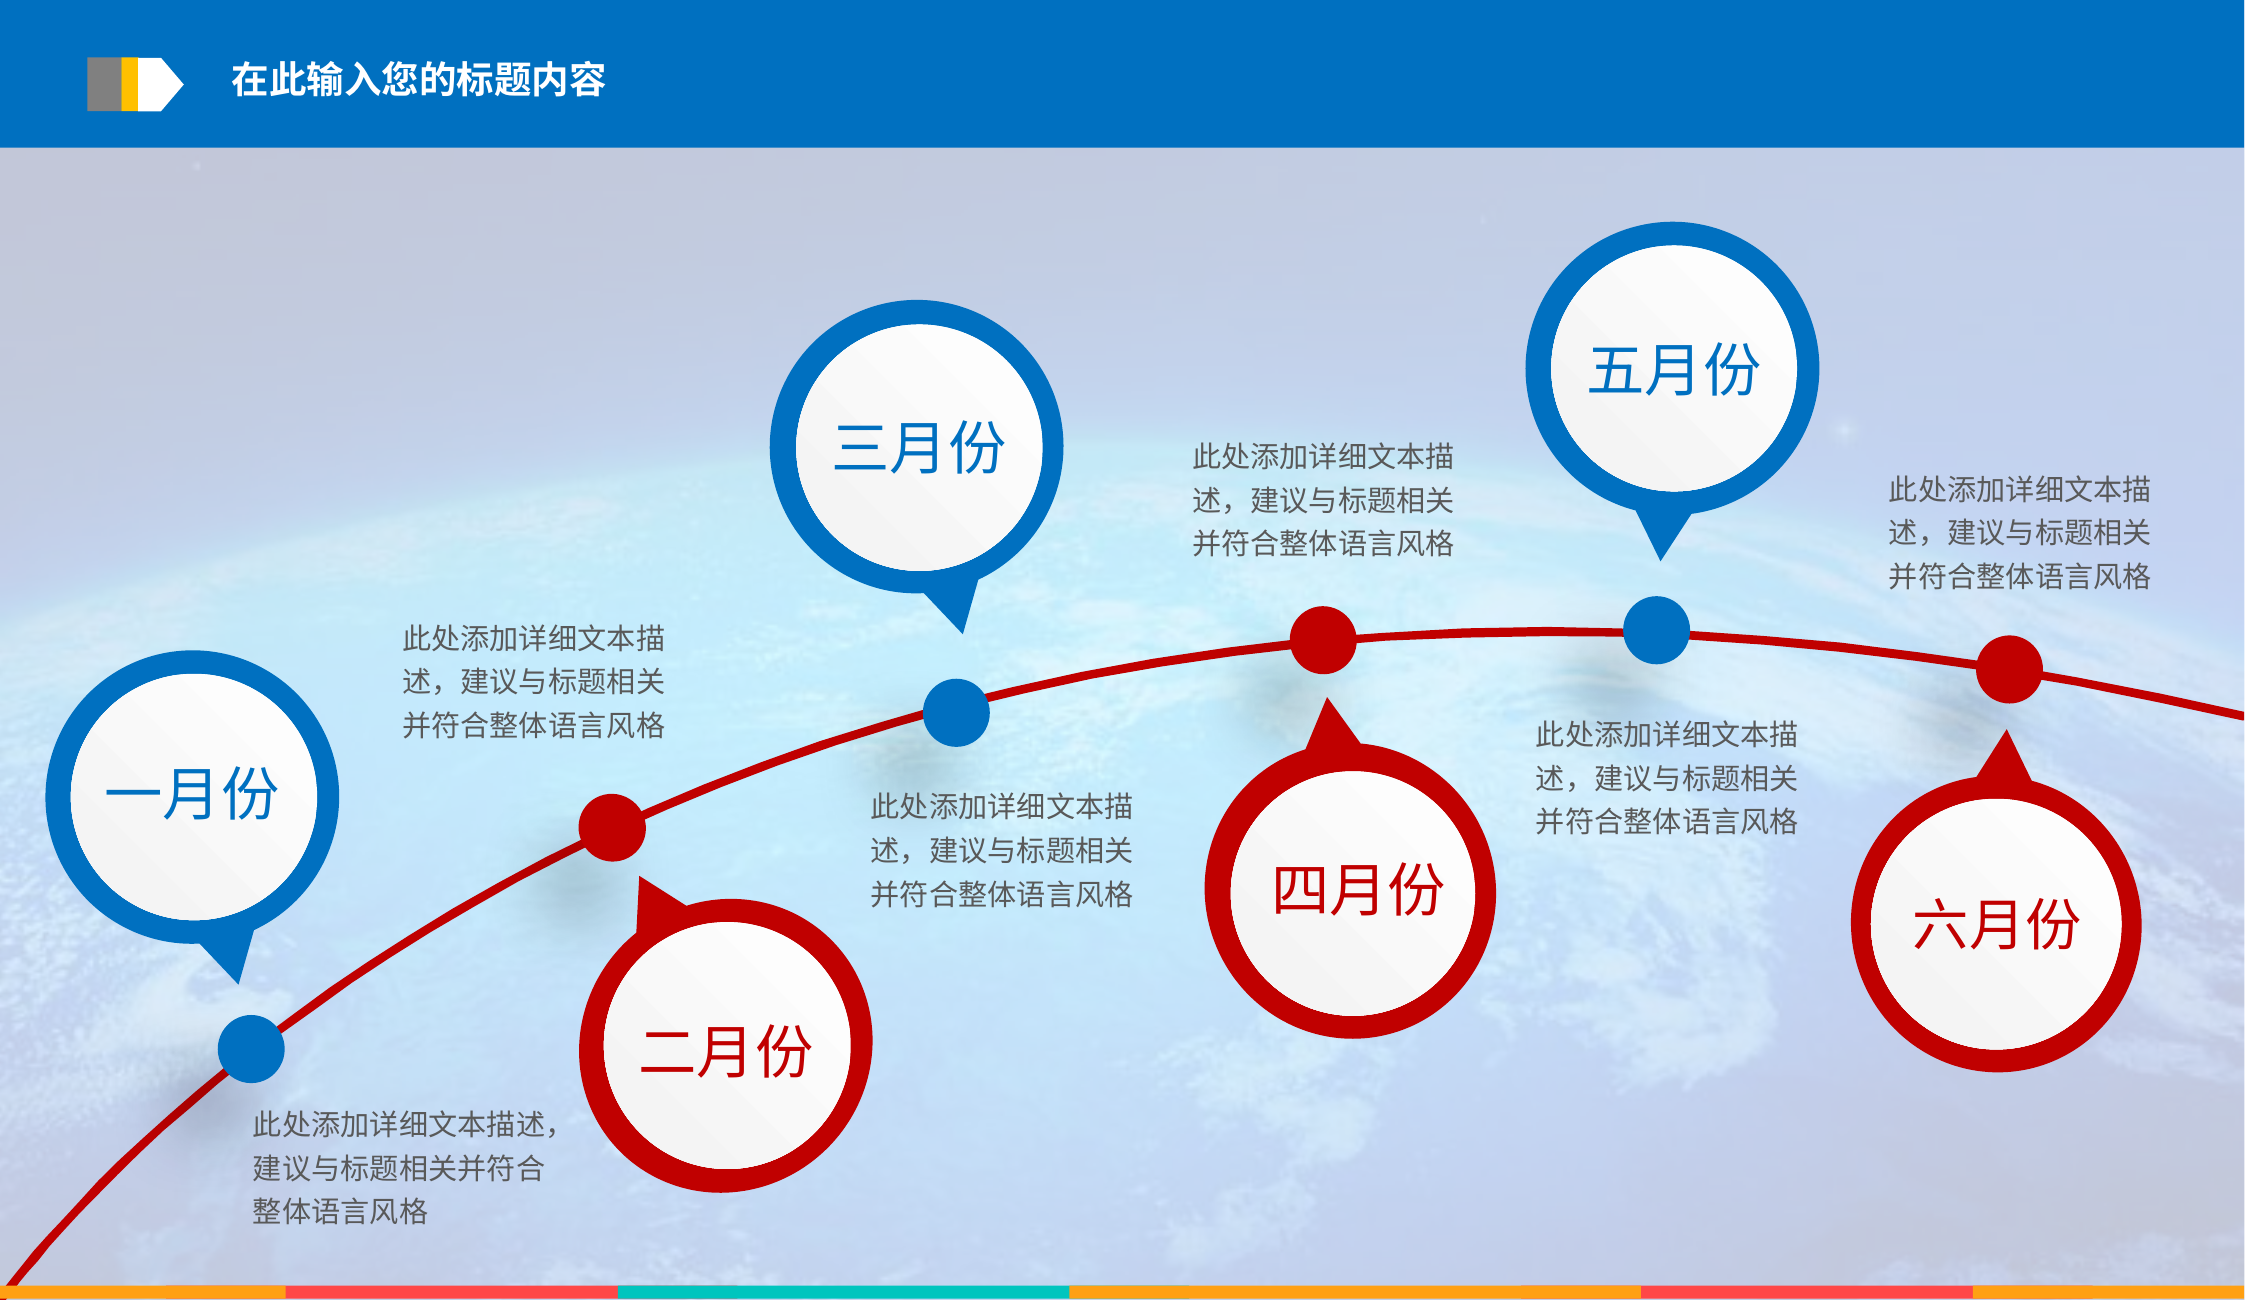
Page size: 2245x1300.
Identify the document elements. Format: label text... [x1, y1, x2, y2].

text_box 此处添加详细文本描述，建议与标题相关并符合整体语言风格 [870, 779, 1150, 920]
text_box [987, 648, 1240, 700]
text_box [45, 650, 340, 944]
text_box [921, 677, 991, 748]
text_box [1358, 629, 1569, 641]
text_box 此处添加详细文本描述，建议与标题相关并符合整体语言风格 [1535, 707, 1807, 842]
text_box 此处添加详细文本描述，建议与标题相关并符合整体语言风格 [252, 1097, 547, 1238]
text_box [581, 896, 870, 1196]
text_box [1205, 742, 1496, 1040]
text_box [287, 1284, 617, 1300]
text_box [279, 879, 510, 1031]
text_box 此处添加详细文本描述，建议与标题相关并符合整体语言风格 [402, 611, 674, 766]
text_box [2044, 673, 2244, 719]
text_box 此处添加详细文本描述，建议与标题相关并符合整体语言风格 [1192, 429, 1464, 564]
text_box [769, 299, 1064, 594]
text_box [0, 1284, 287, 1300]
text_box 此处添加详细文本描述，建议与标题相关并符合整体语言风格 [1888, 462, 2160, 596]
text_box [1972, 1284, 2245, 1300]
text_box 在此输入您的标题内容 [219, 49, 998, 108]
text_box [1975, 634, 2045, 705]
text_box [577, 792, 647, 863]
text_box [533, 842, 583, 872]
text_box [0, 0, 2245, 149]
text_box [166, 1103, 186, 1124]
text_box [1068, 1284, 1642, 1300]
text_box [87, 57, 184, 112]
text_box [1691, 633, 1942, 661]
text_box [1642, 1284, 1972, 1300]
text_box [644, 733, 851, 817]
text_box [883, 718, 919, 729]
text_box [1850, 775, 2142, 1073]
text_box [1288, 605, 1358, 676]
text_box [617, 1284, 1068, 1300]
text_box [10, 1135, 151, 1284]
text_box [1525, 221, 1820, 516]
text_box [1622, 595, 1692, 666]
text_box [214, 1071, 226, 1081]
text_box [216, 1013, 286, 1085]
